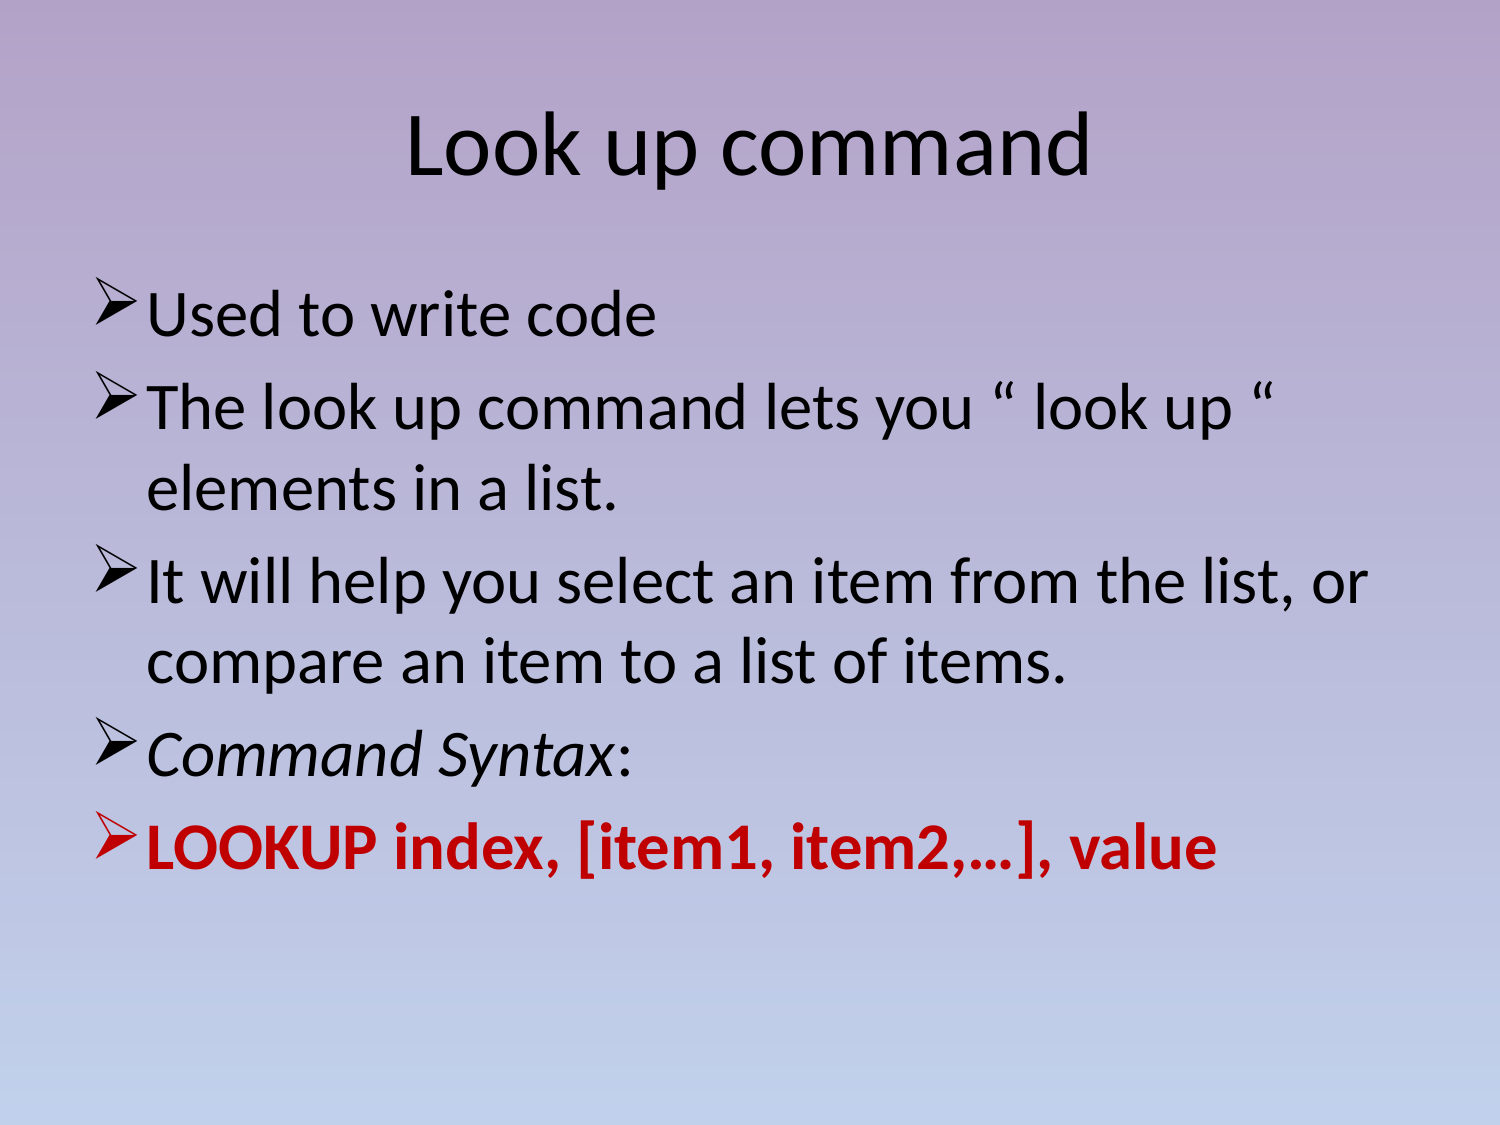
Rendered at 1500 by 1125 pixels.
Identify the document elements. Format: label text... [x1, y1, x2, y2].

title Look up command [75, 45, 1425, 233]
list Used to write code The look up command lets you “ look up “ elements in a list. It will help you select an item from the list, or compare an item to a list of items. Command Syntax: LOOKUP index, [item1, item2,…], value [75, 262, 1425, 1005]
